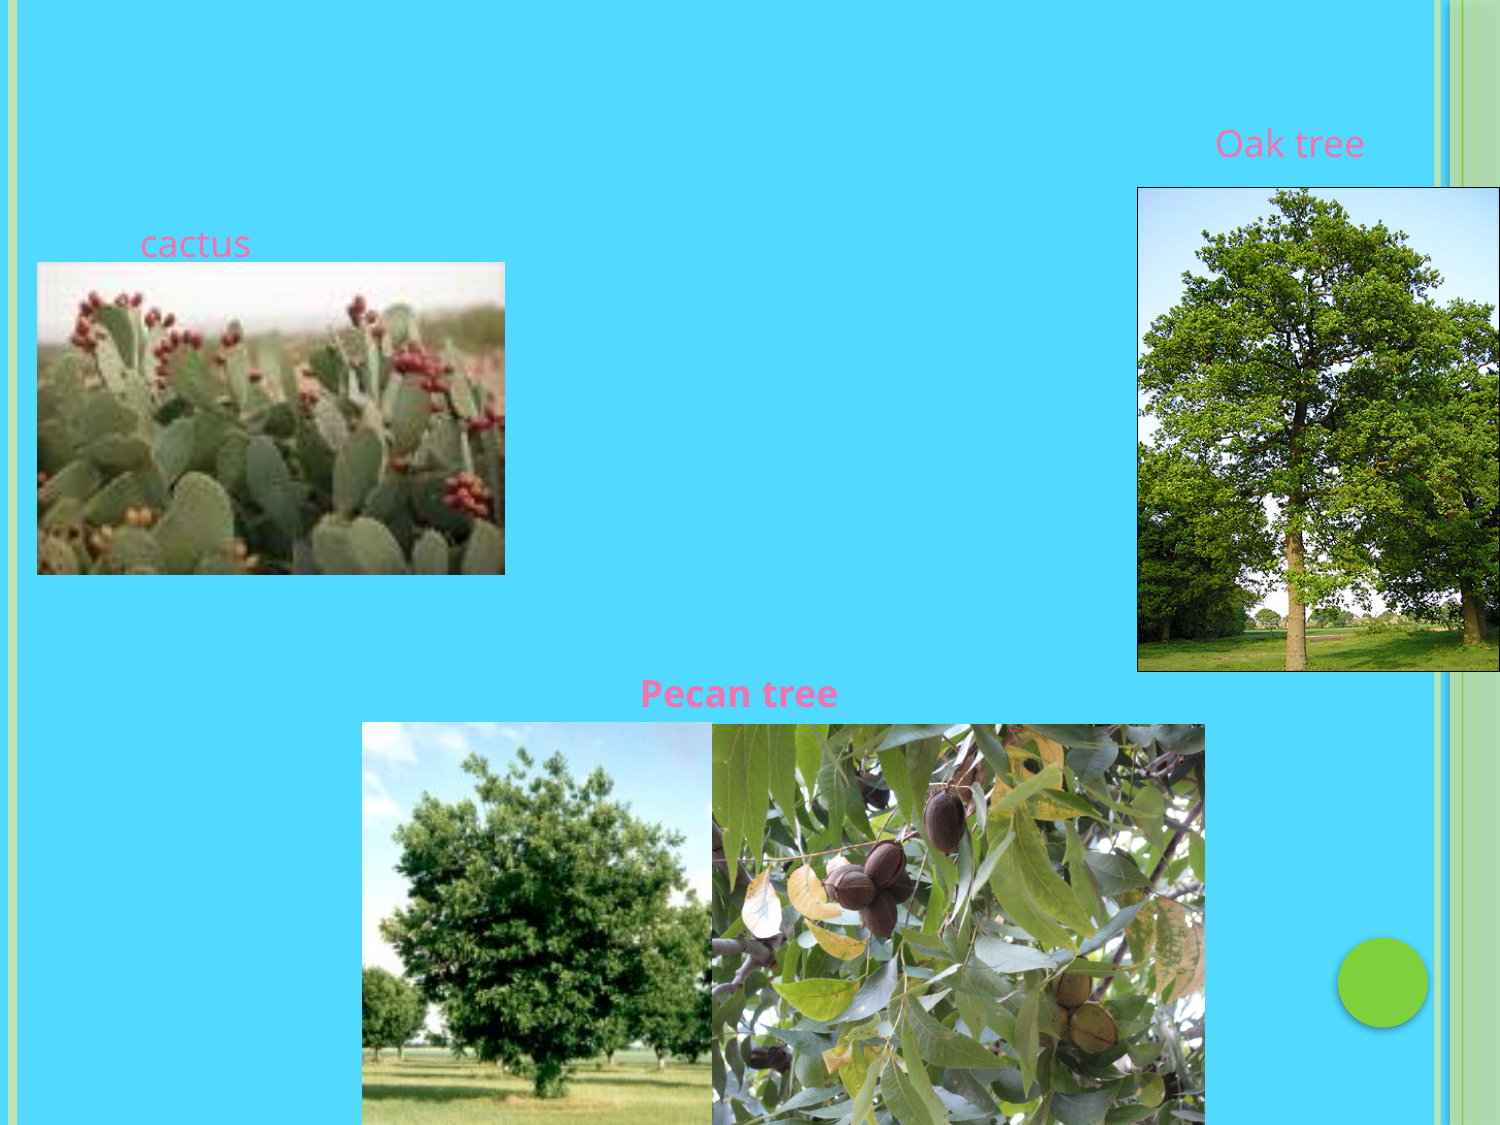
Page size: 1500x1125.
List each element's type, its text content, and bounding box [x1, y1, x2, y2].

text_box Pecan tree [624, 662, 913, 721]
picture [36, 261, 506, 576]
text_box Oak tree [1200, 112, 1450, 173]
picture [1136, 186, 1500, 672]
text_box cactus [124, 212, 425, 259]
picture [361, 722, 1205, 1125]
